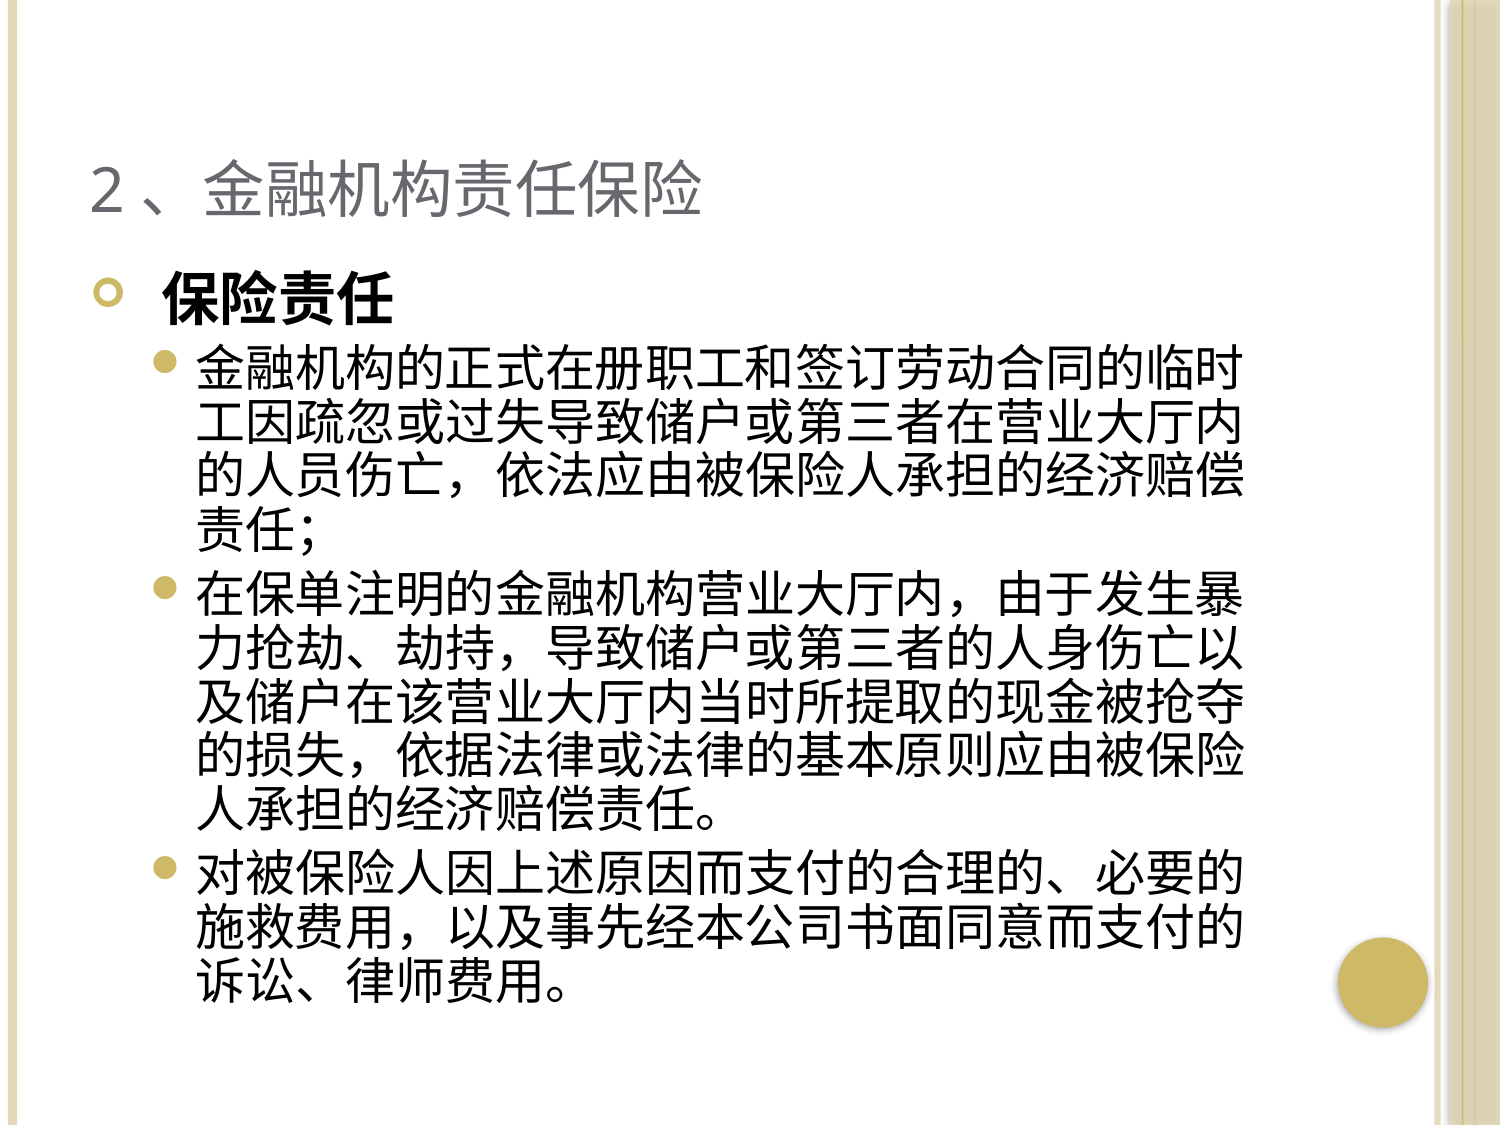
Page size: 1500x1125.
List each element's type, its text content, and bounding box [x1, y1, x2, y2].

list 保险责任 金融机构的正式在册职工和签订劳动合同的临时工因疏忽或过失导致储户或第三者在营业大厅内的人员伤亡，依法应由被保险人承担的经济赔偿责任； 在保单注明的金融机构营业大厅内，由于发生暴力抢劫、劫持，导致储户或第三者的人身伤亡以及储户在该营业大厅内当时所提取的现金被抢夺的损失，依据法律或法律的基本原则应由被保险人承担的经济赔偿责任。 对被保险人因上述原因而支付的合理的、必要的施救费用，以及事先经本公司书面同意而支付的诉讼、律师费用。 [74, 262, 1301, 1063]
title 2、金融机构责任保险 [75, 45, 1300, 233]
